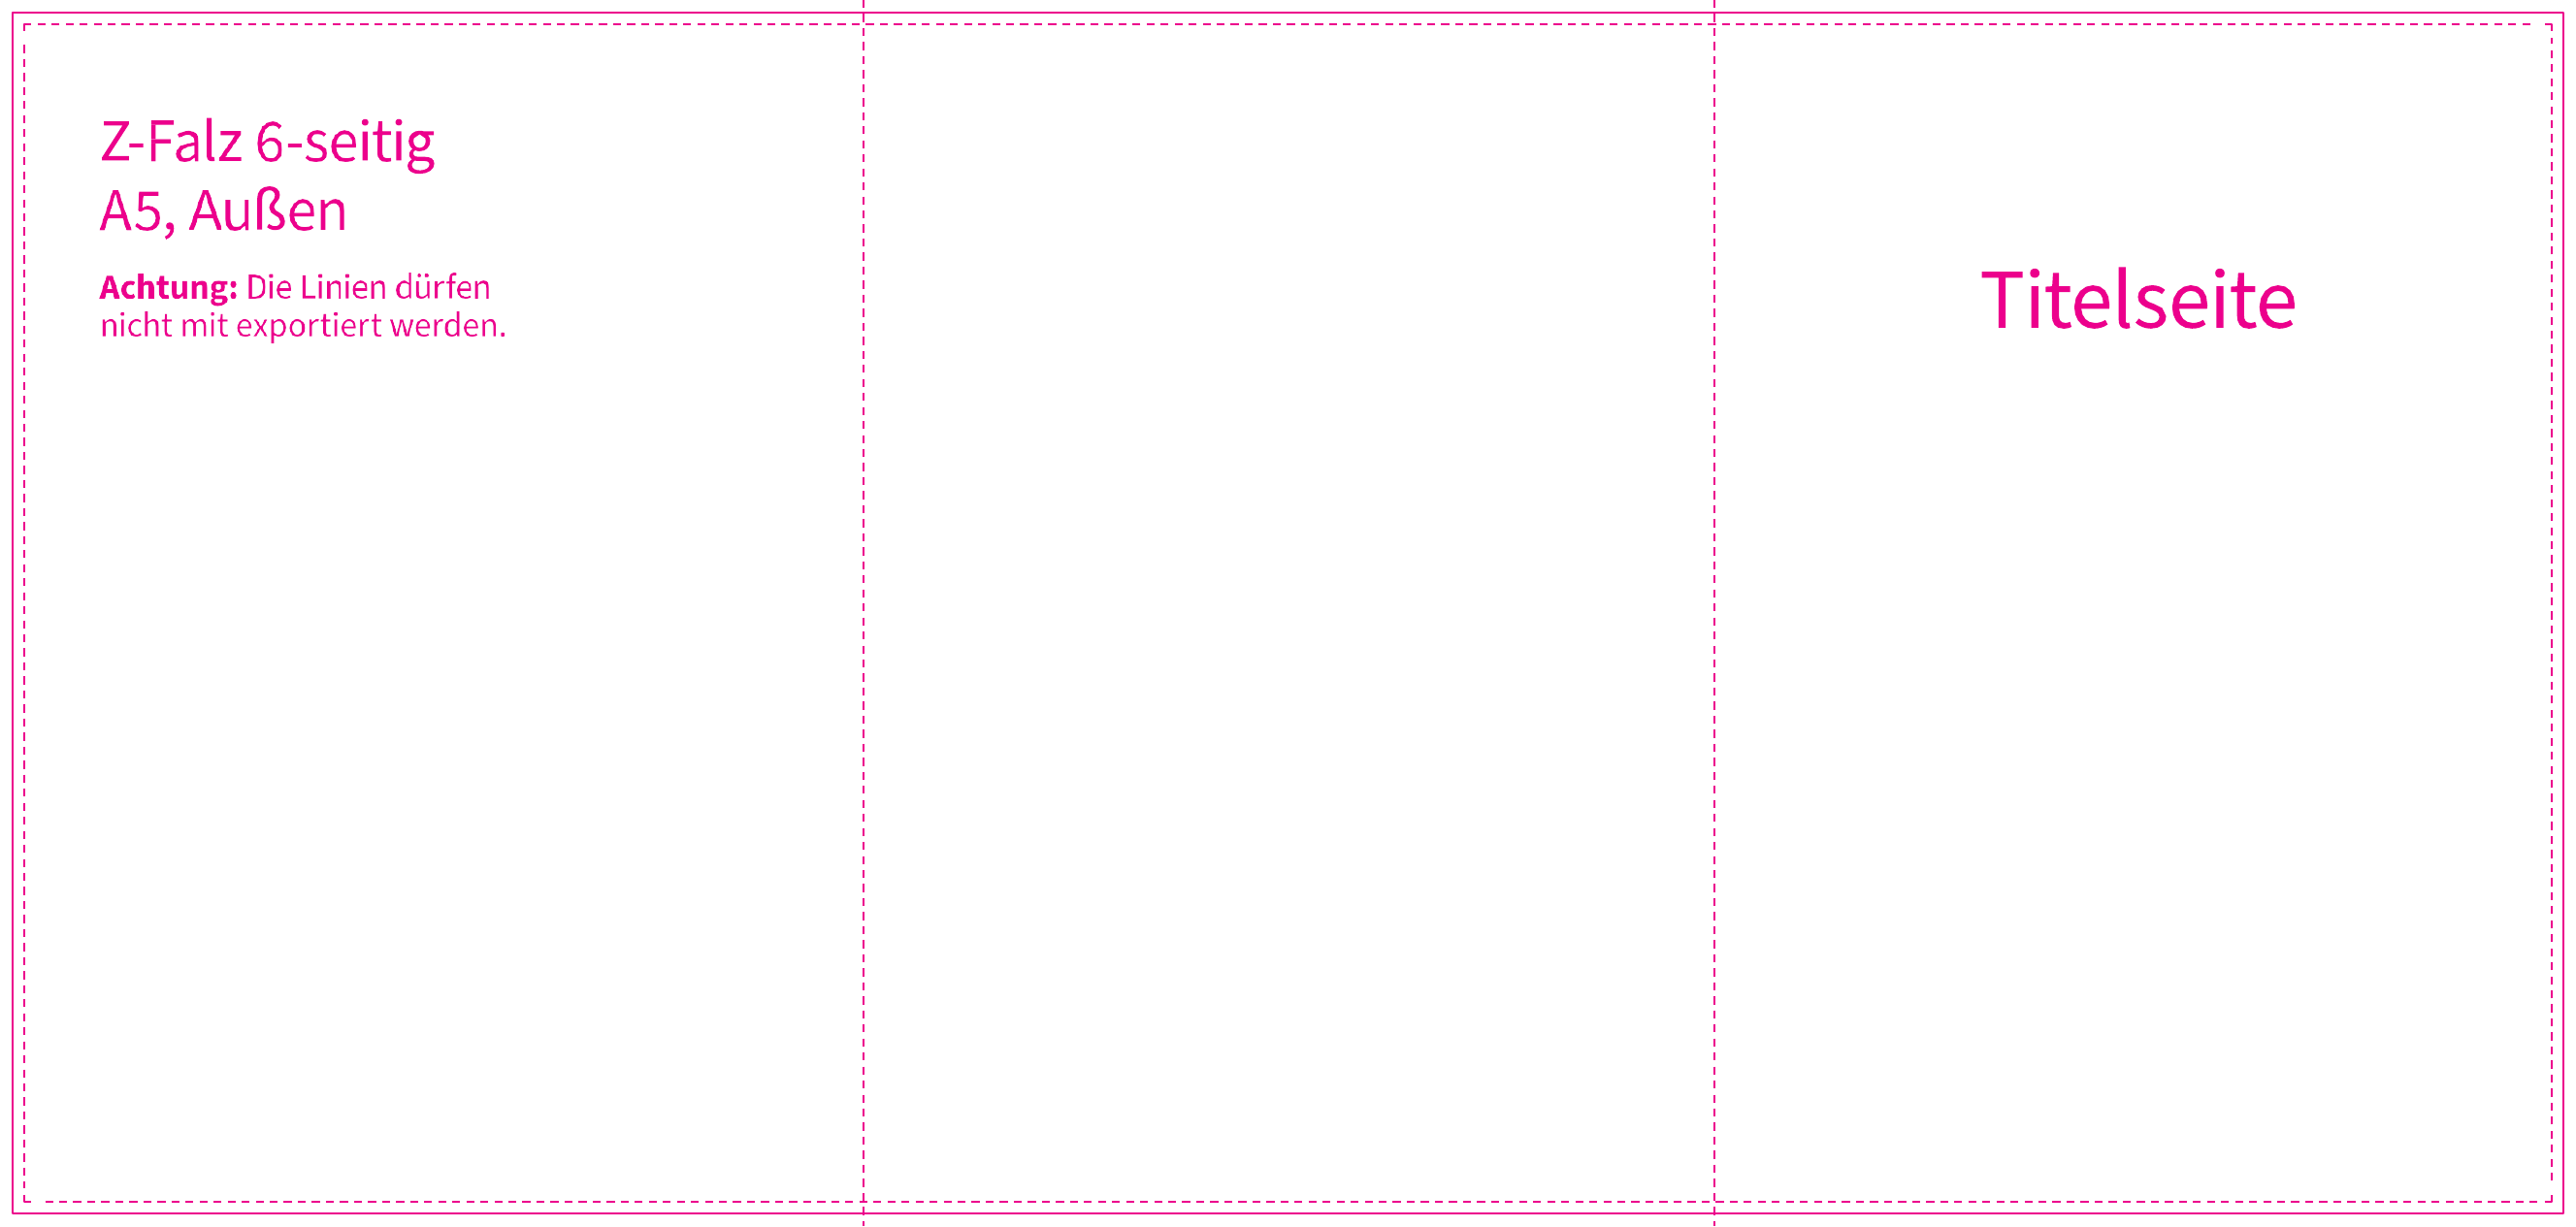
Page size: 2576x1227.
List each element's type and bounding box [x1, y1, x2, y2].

text_box [2231, 273, 2257, 329]
text_box [2073, 285, 2110, 329]
text_box [2544, 23, 2552, 31]
text_box [188, 189, 249, 231]
text_box [23, 23, 31, 31]
text_box [206, 117, 242, 162]
text_box [2118, 267, 2131, 329]
text_box [99, 189, 175, 241]
text_box [2259, 285, 2295, 329]
text_box [23, 1194, 31, 1203]
text_box [129, 143, 144, 147]
text_box [150, 120, 199, 162]
text_box [1981, 272, 2023, 328]
text_box [2045, 273, 2072, 329]
text_box [2136, 285, 2167, 329]
text_box [2216, 286, 2224, 328]
text_box [2031, 286, 2038, 328]
text_box [2215, 268, 2225, 278]
text_box [2171, 285, 2208, 329]
text_box [257, 118, 435, 175]
text_box [2030, 268, 2040, 278]
text_box [2544, 1194, 2552, 1203]
text_box [102, 121, 129, 161]
text_box [98, 273, 505, 343]
text_box [256, 185, 344, 231]
